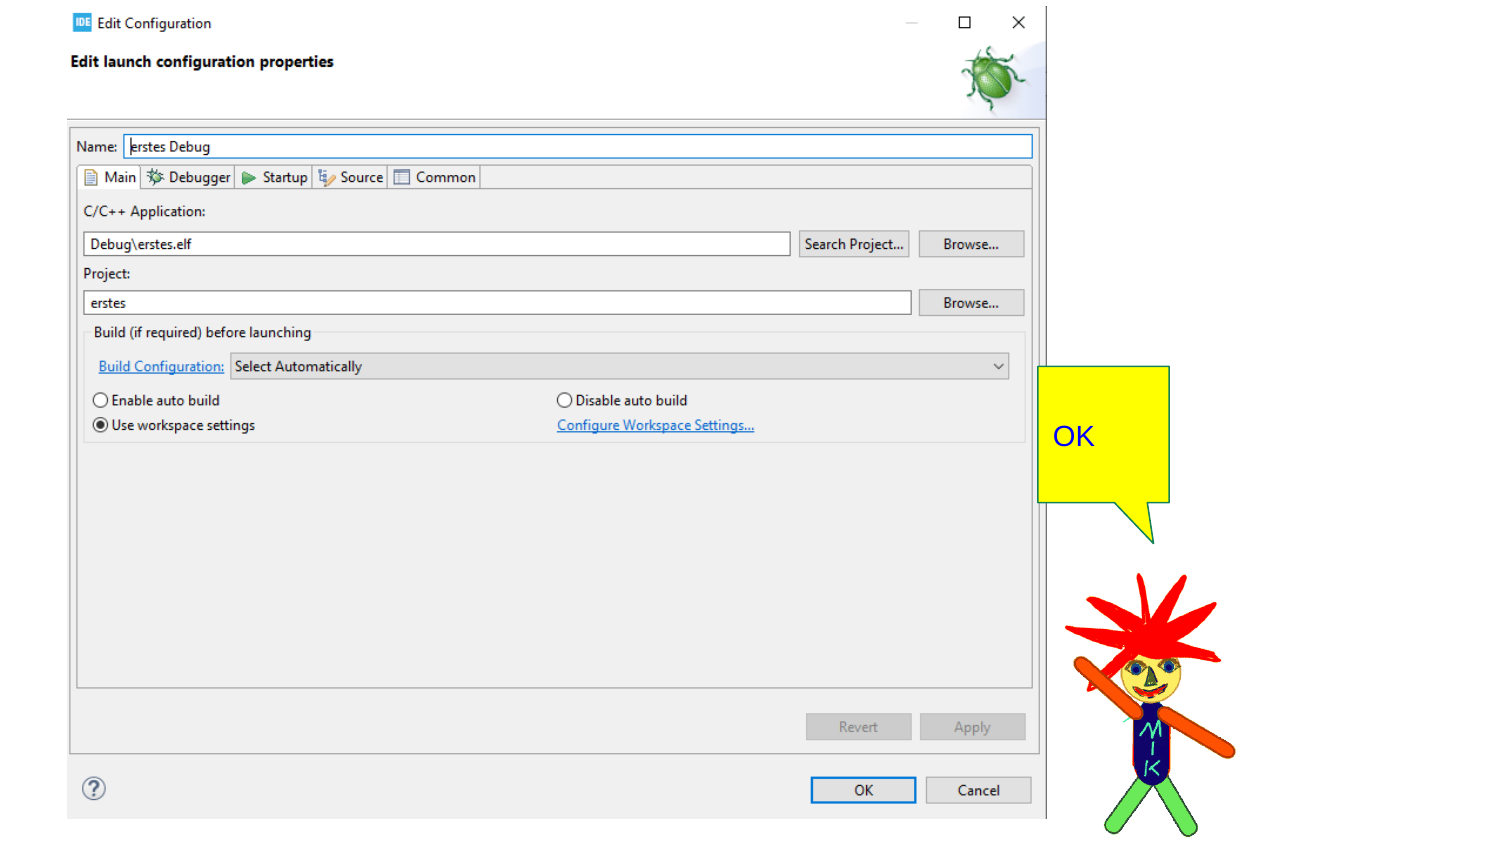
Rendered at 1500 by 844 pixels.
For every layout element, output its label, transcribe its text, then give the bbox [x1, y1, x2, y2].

picture [1053, 563, 1244, 844]
picture [67, 5, 1048, 819]
text_box OK [1051, 366, 1170, 544]
